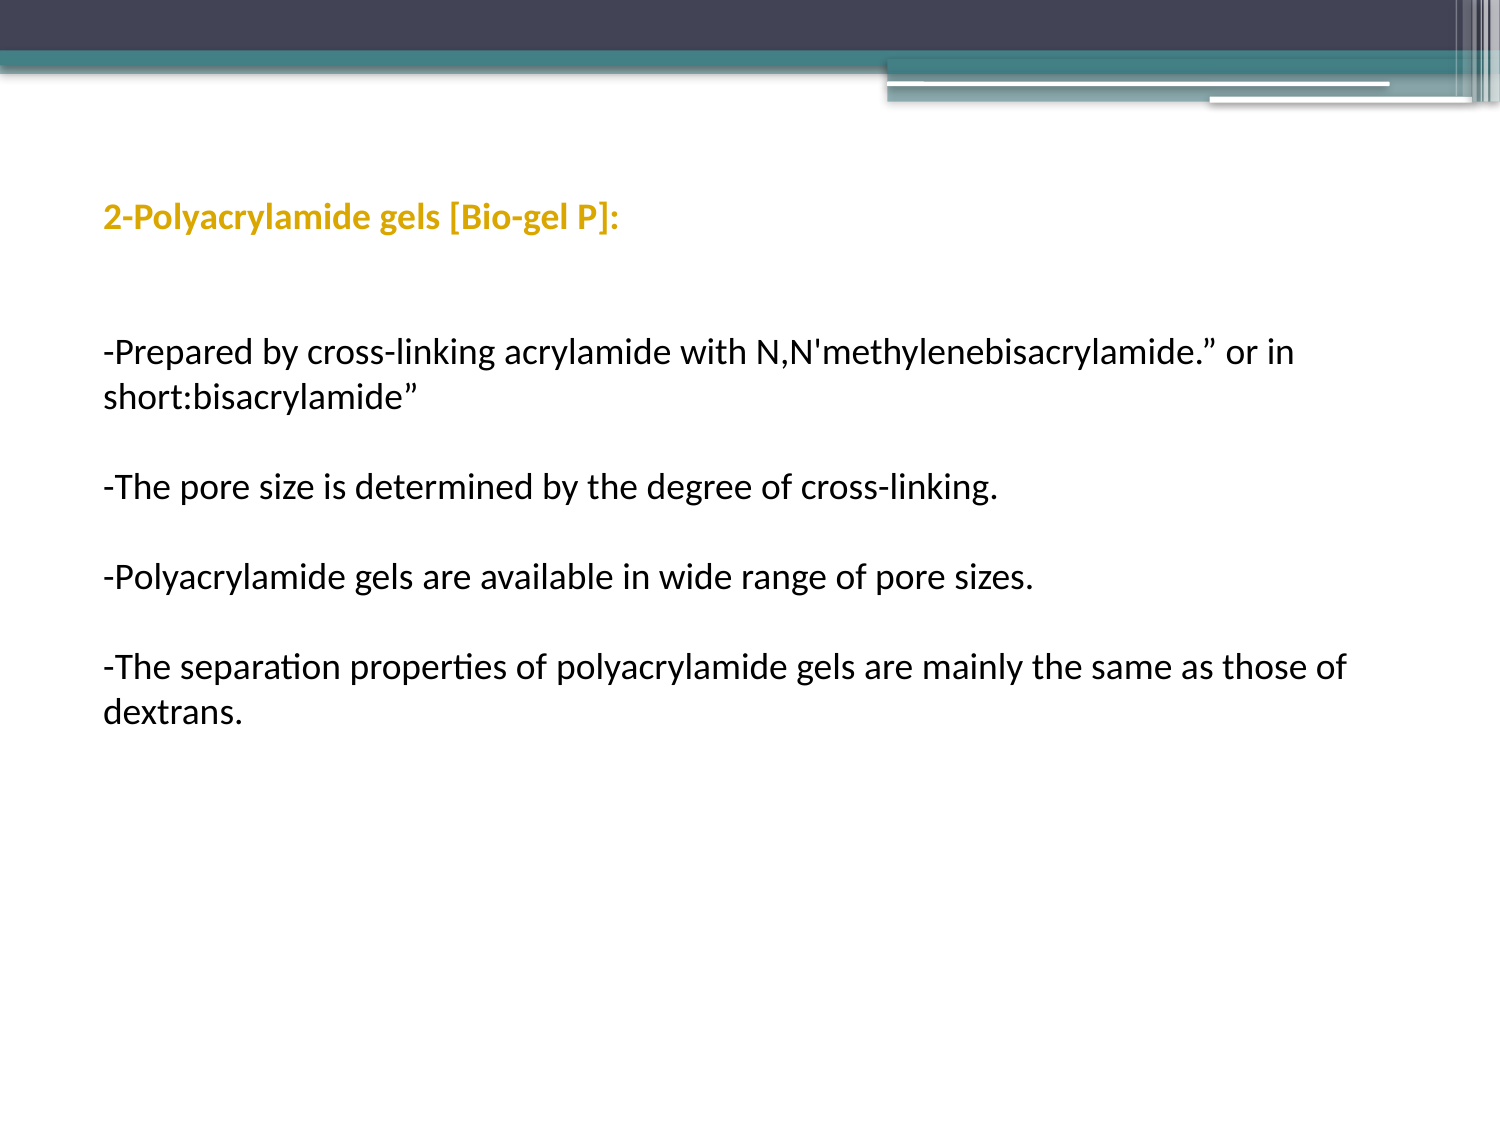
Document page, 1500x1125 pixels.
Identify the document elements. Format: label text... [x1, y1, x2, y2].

text_box 2-Polyacrylamide gels [Bio-gel P]: -Prepared by cross-linking acrylamide with N,N'methylenebisacrylamide.” or in short:bisacrylamide” -The pore size is determined by the degree of cross-linking. -Polyacrylamide gels are available in wide range of pore sizes. -The separation properties of polyacrylamide gels are mainly the same as those of dextrans. [88, 184, 1388, 830]
